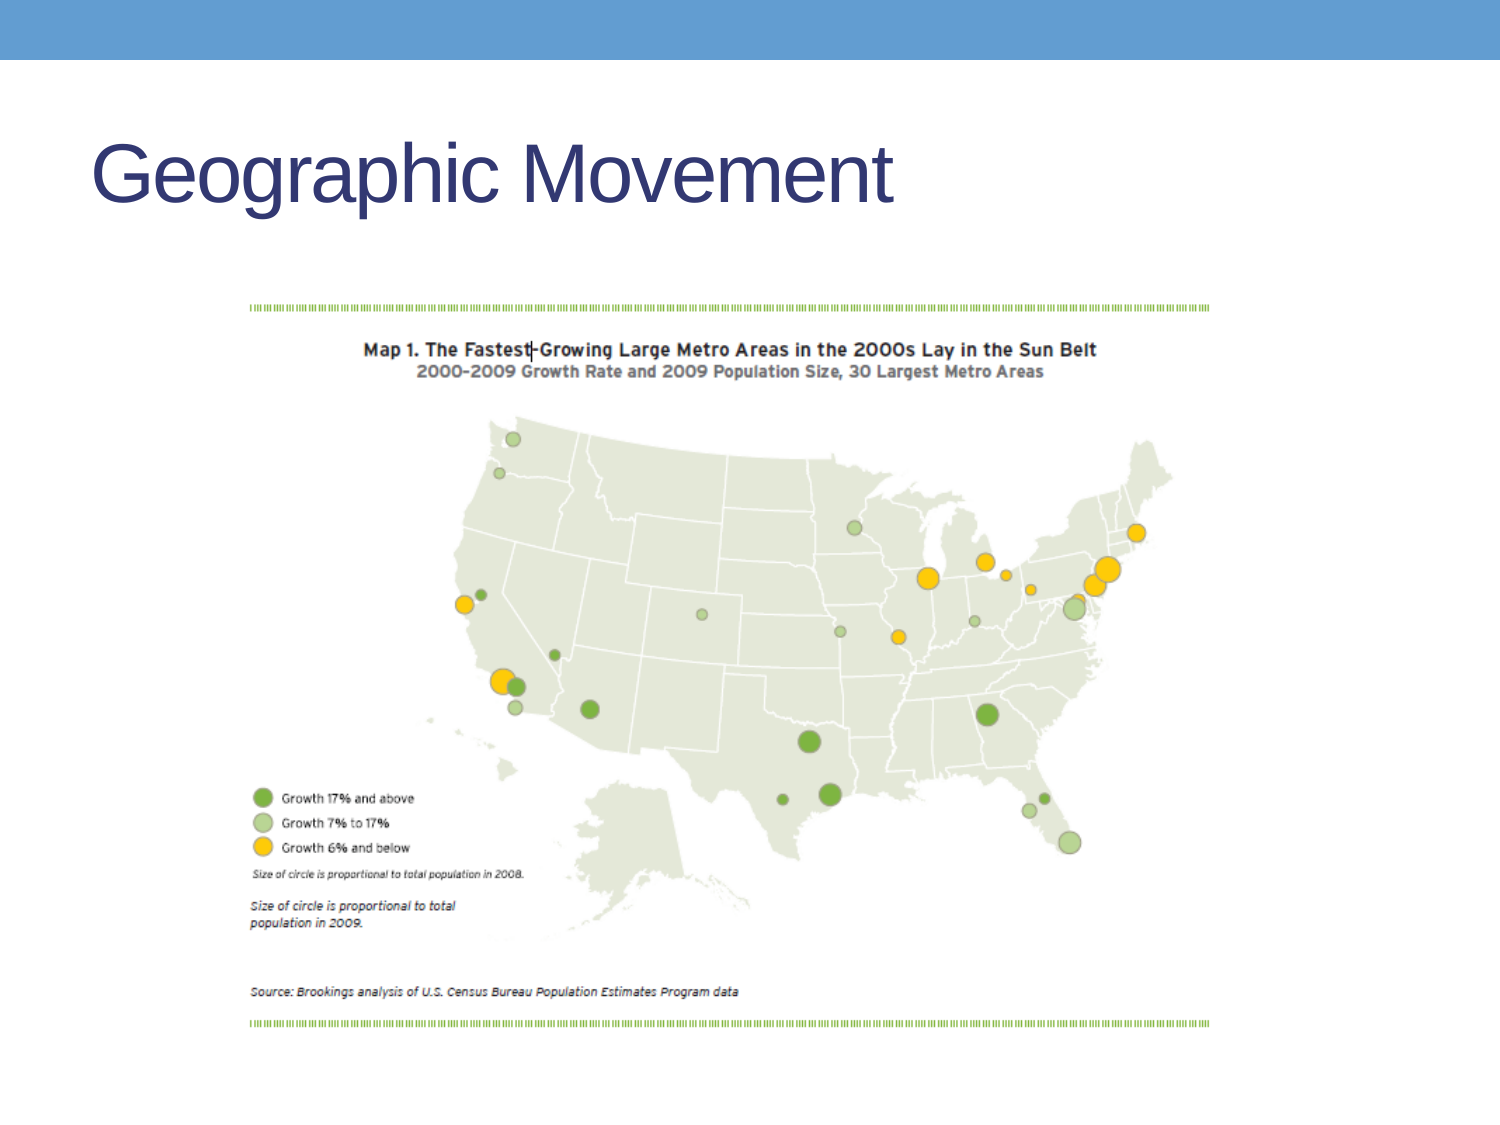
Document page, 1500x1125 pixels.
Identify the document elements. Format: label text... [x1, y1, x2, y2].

picture [224, 299, 1241, 1047]
title Geographic Movement [75, 87, 1425, 250]
